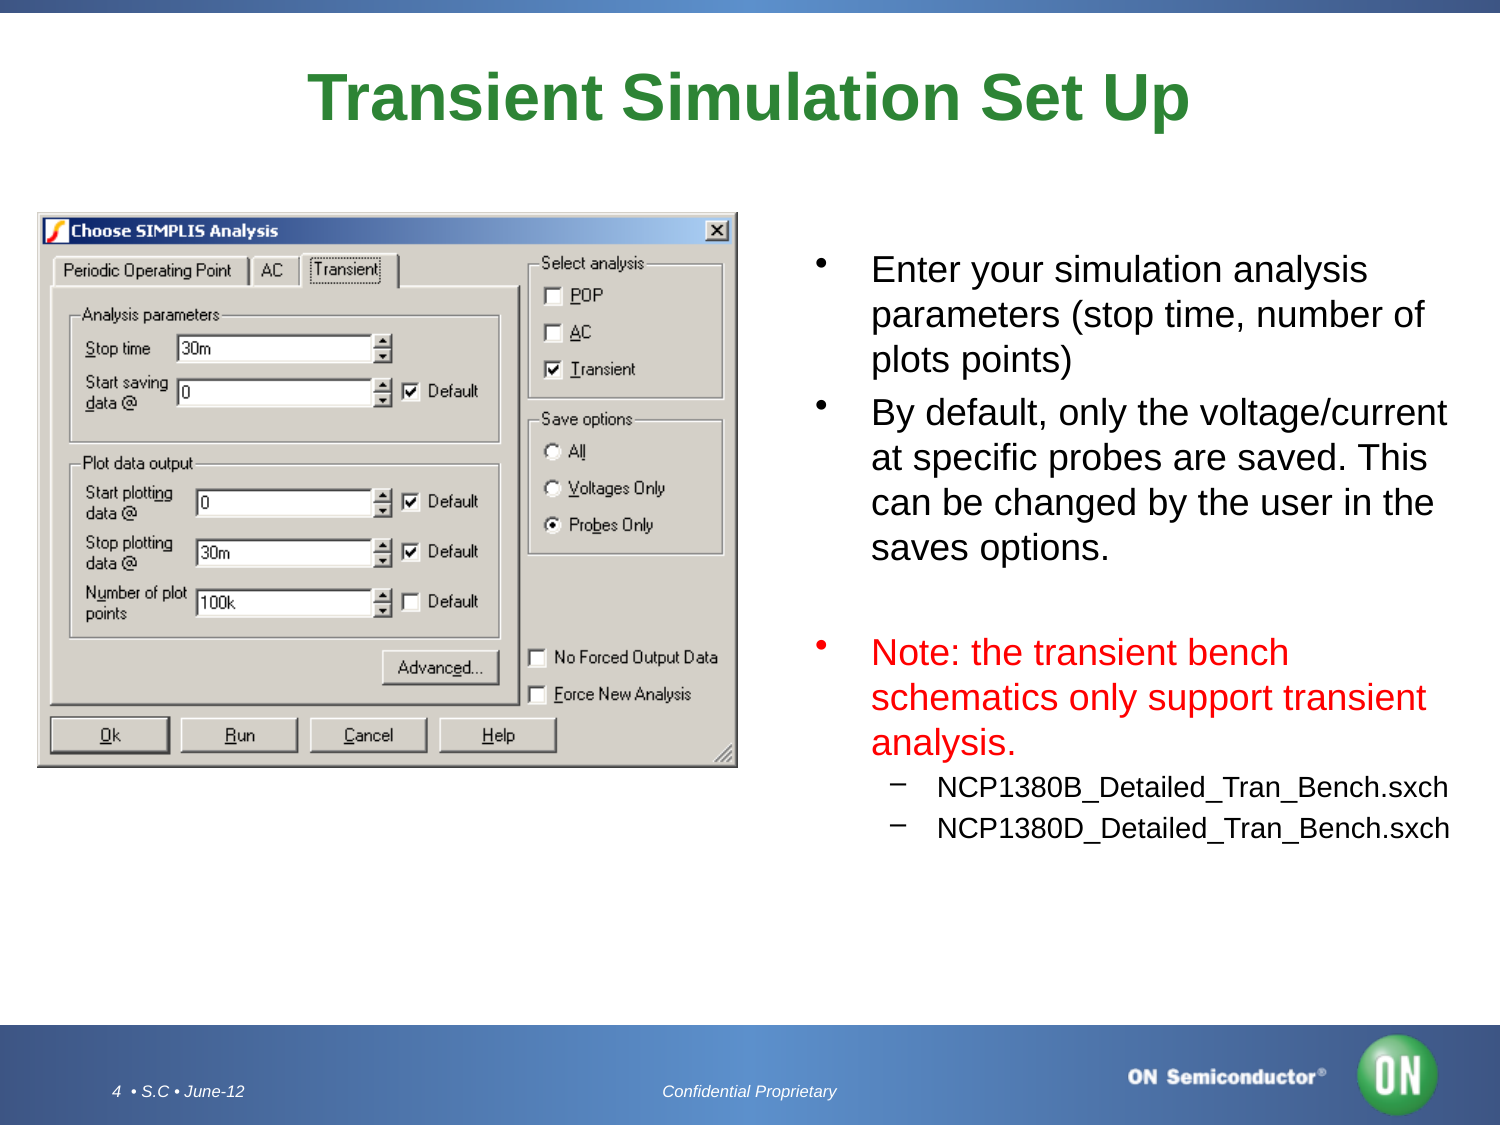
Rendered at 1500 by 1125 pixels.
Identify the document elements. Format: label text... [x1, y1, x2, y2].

title Transient Simulation Set Up [12, 37, 1488, 151]
list Enter your simulation analysis parameters (stop time, number of plots points) By default, only the voltage/current at specific probes are saved. This can be changed by the user in the saves options. Note: the transient bench schematics only support transient analysis. NCP1380B_Detailed_Tran_Bench.sxch NCP1380D_Detailed_Tran_Bench.sxch [799, 237, 1476, 1013]
picture [1125, 1028, 1450, 1125]
picture [37, 212, 738, 768]
